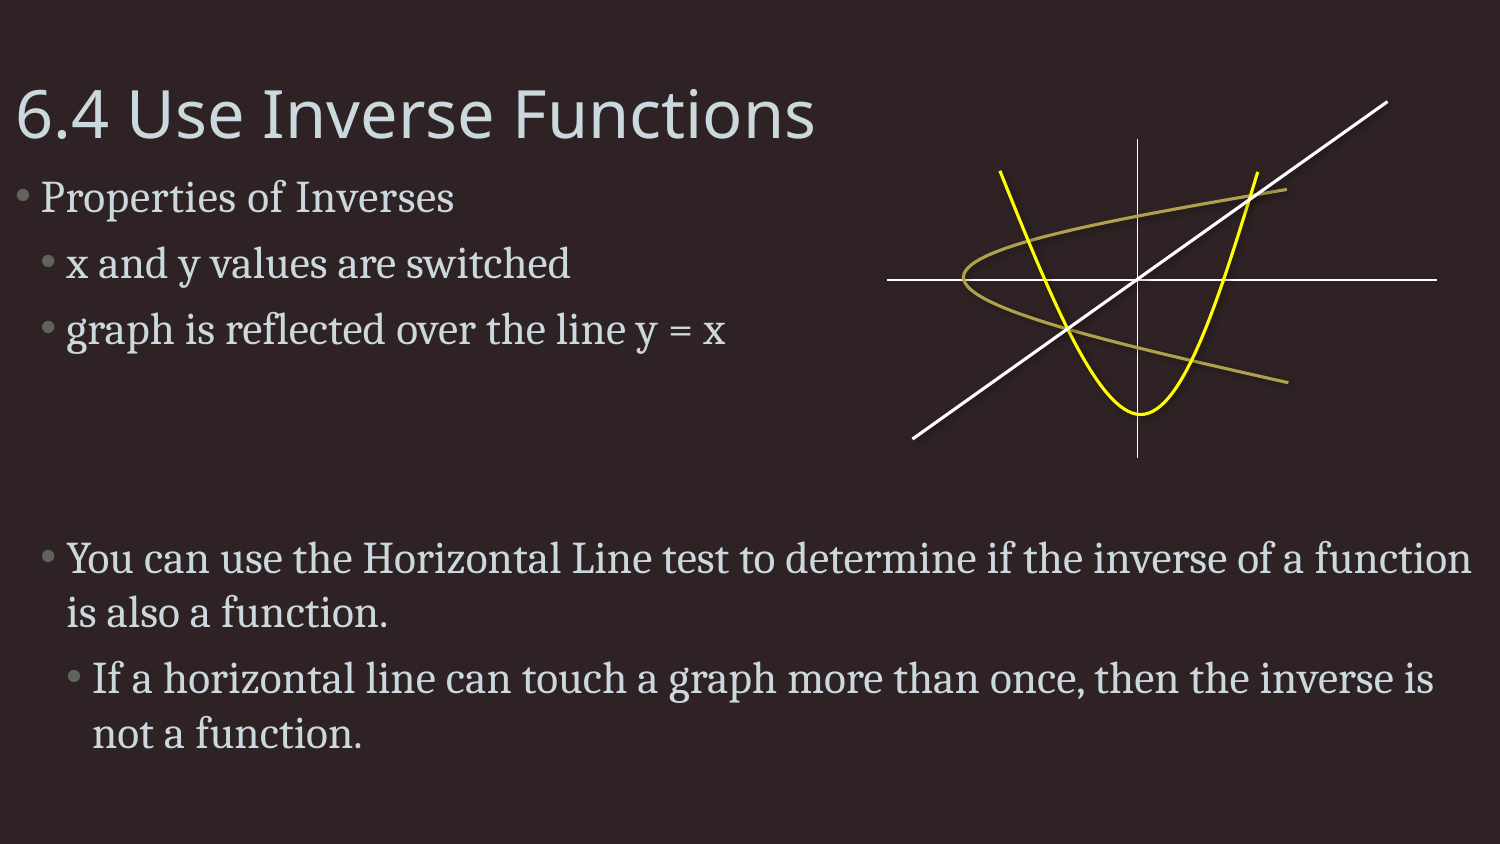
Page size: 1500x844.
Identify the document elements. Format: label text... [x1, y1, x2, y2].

list Properties of Inverses x and y values are switched graph is reflected over the line y = x You can use the Horizontal Line test to determine if the inverse of a function is also a function. If a horizontal line can touch a graph more than once, then the inverse is not a function. [0, 159, 1500, 768]
title 6.4 Use Inverse Functions [0, 28, 1500, 159]
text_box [912, 101, 1388, 440]
